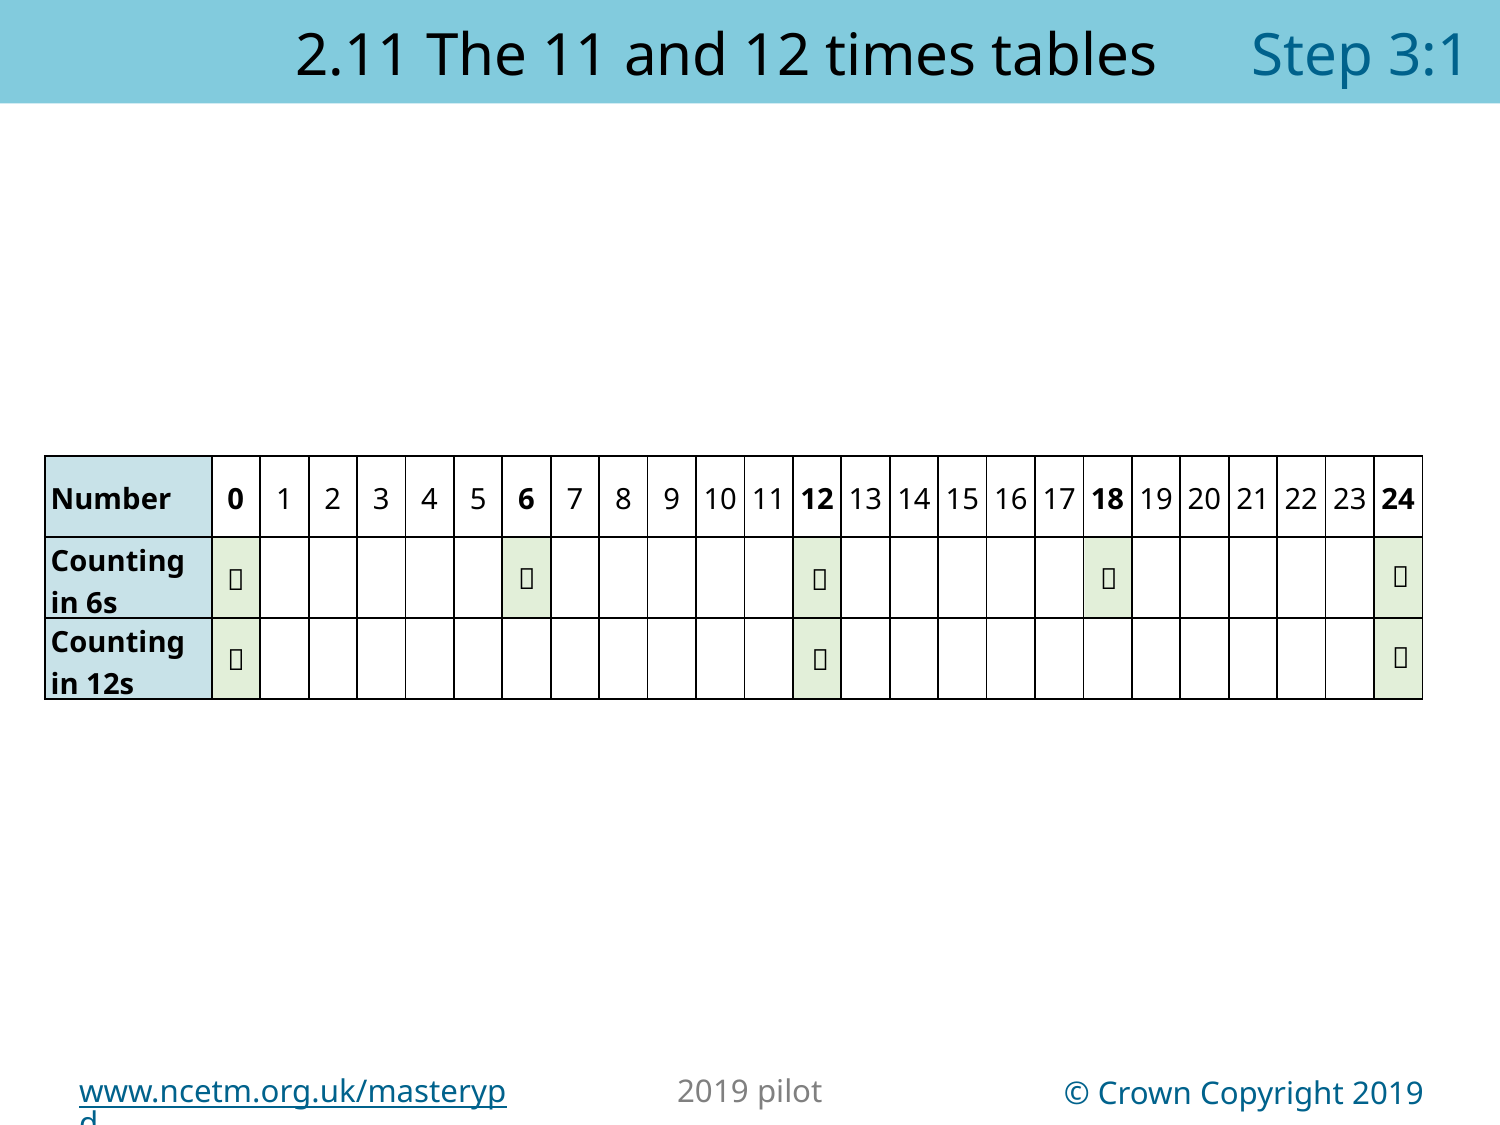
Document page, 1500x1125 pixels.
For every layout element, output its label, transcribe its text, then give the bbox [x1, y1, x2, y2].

list 2.11 The 11 and 12 times tables Step 3:1 [0, 0, 1500, 104]
table_cell [697, 619, 744, 698]
table_cell [310, 619, 356, 698]
table_header 12 [794, 457, 840, 536]
table_cell [1230, 619, 1276, 698]
table_cell [455, 619, 501, 698]
table_cell [1326, 538, 1373, 617]
table_cell [310, 538, 356, 617]
table_cell [891, 538, 937, 617]
table_header 13 [842, 457, 889, 536]
table_header 3 [358, 457, 405, 536]
table_cell [1084, 619, 1131, 698]
table_header 22 [1278, 457, 1325, 536]
table_cell [406, 538, 453, 617]
table_header 21 [1230, 457, 1276, 536]
table_header 5 [455, 457, 501, 536]
table_header 16 [987, 457, 1034, 536]
table_header 18 [1084, 457, 1131, 536]
table_cell [358, 619, 405, 698]
table_header 15 [939, 457, 986, 536]
table_cell [794, 538, 840, 617]
table_header 1 [261, 457, 308, 536]
table_header 11 [745, 457, 792, 536]
table_cell [1181, 538, 1228, 617]
table_cell [745, 619, 792, 698]
table_cell [600, 538, 647, 617]
table_header 10 [697, 457, 744, 536]
table_cell [1036, 538, 1083, 617]
table_cell [600, 619, 647, 698]
table_header 20 [1181, 457, 1228, 536]
table_cell [1133, 538, 1179, 617]
table_cell [1375, 619, 1422, 698]
table_cell [1230, 538, 1276, 617]
table_header 19 [1133, 457, 1179, 536]
table_header 14 [891, 457, 937, 536]
table_cell [503, 538, 550, 617]
table_cell [406, 619, 453, 698]
table_cell [261, 619, 308, 698]
table_cell [261, 538, 308, 617]
table_header 4 [406, 457, 453, 536]
table_cell [1326, 619, 1373, 698]
table_header 8 [600, 457, 647, 536]
table_header 0 [213, 457, 259, 536]
table_cell [987, 538, 1034, 617]
table_cell [842, 538, 889, 617]
table_cell [1181, 619, 1228, 698]
table_cell [842, 619, 889, 698]
table_cell [697, 538, 744, 617]
table_header 7 [552, 457, 598, 536]
table_cell [939, 538, 986, 617]
table_cell [1278, 619, 1325, 698]
table_header 17 [1036, 457, 1083, 536]
table_cell [1278, 538, 1325, 617]
table_cell [745, 538, 792, 617]
table_cell [455, 538, 501, 617]
table_cell [987, 619, 1034, 698]
table_header 24 [1375, 457, 1422, 536]
table_header 2 [310, 457, 356, 536]
table_cell [1036, 619, 1083, 698]
table_cell [1084, 538, 1131, 617]
table_cell [648, 538, 695, 617]
table_header 23 [1326, 457, 1373, 536]
table_cell [648, 619, 695, 698]
table_header 6 [503, 457, 550, 536]
table_cell [1133, 619, 1179, 698]
table_cell [213, 619, 259, 698]
table_cell [1375, 538, 1422, 617]
table_cell [939, 619, 986, 698]
table_cell [213, 538, 259, 617]
table_cell [552, 538, 598, 617]
table_cell [891, 619, 937, 698]
table_header 9 [648, 457, 695, 536]
table_cell [794, 619, 840, 698]
table_header Number [46, 457, 211, 536]
table_cell [358, 538, 405, 617]
table_cell Counting in 6s [46, 538, 211, 617]
table_cell [503, 619, 550, 698]
table_cell [552, 619, 598, 698]
table_cell Counting in 12s [46, 619, 211, 698]
